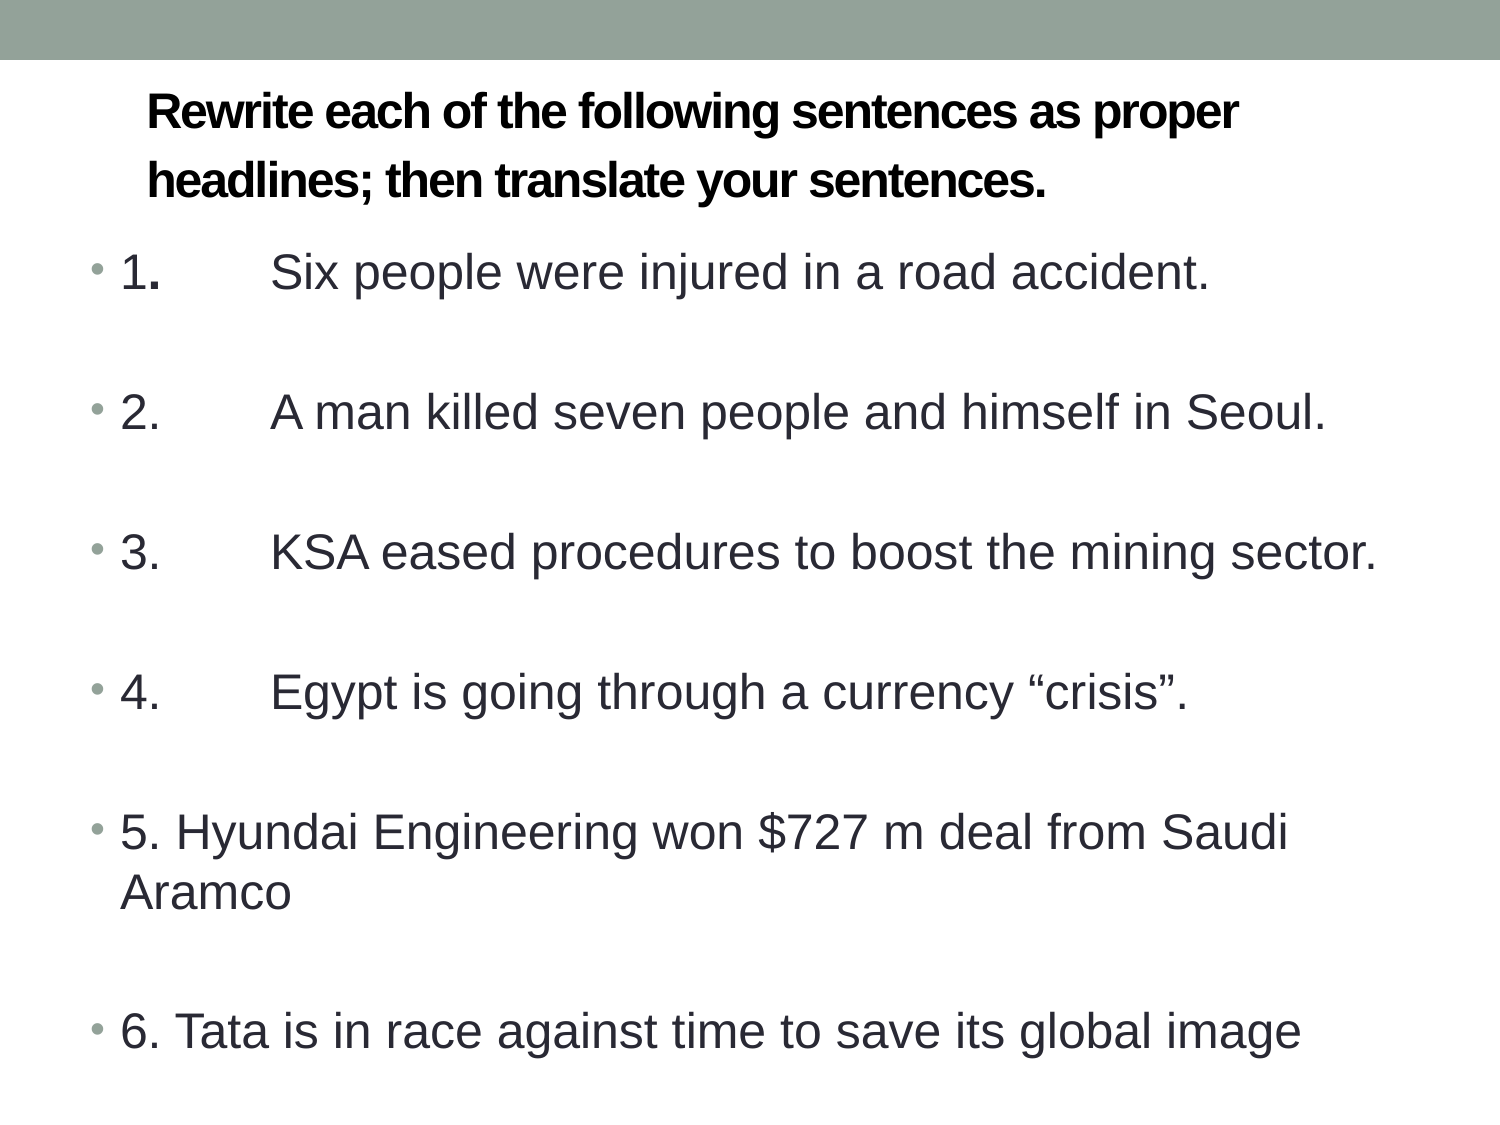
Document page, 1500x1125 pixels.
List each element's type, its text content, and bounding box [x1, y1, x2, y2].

list 1. Six people were injured in a road accident. 2. A man killed seven people and himself in Seoul. 3. KSA eased procedures to boost the mining sector. 4. Egypt is going through a currency “crisis”. 5. Hyundai Engineering won $727 m deal from Saudi Aramco 6. Tata is in race against time to save its global image [75, 231, 1425, 1094]
title Rewrite each of the following sentences as proper headlines; then translate your sentences. [75, 75, 1425, 231]
